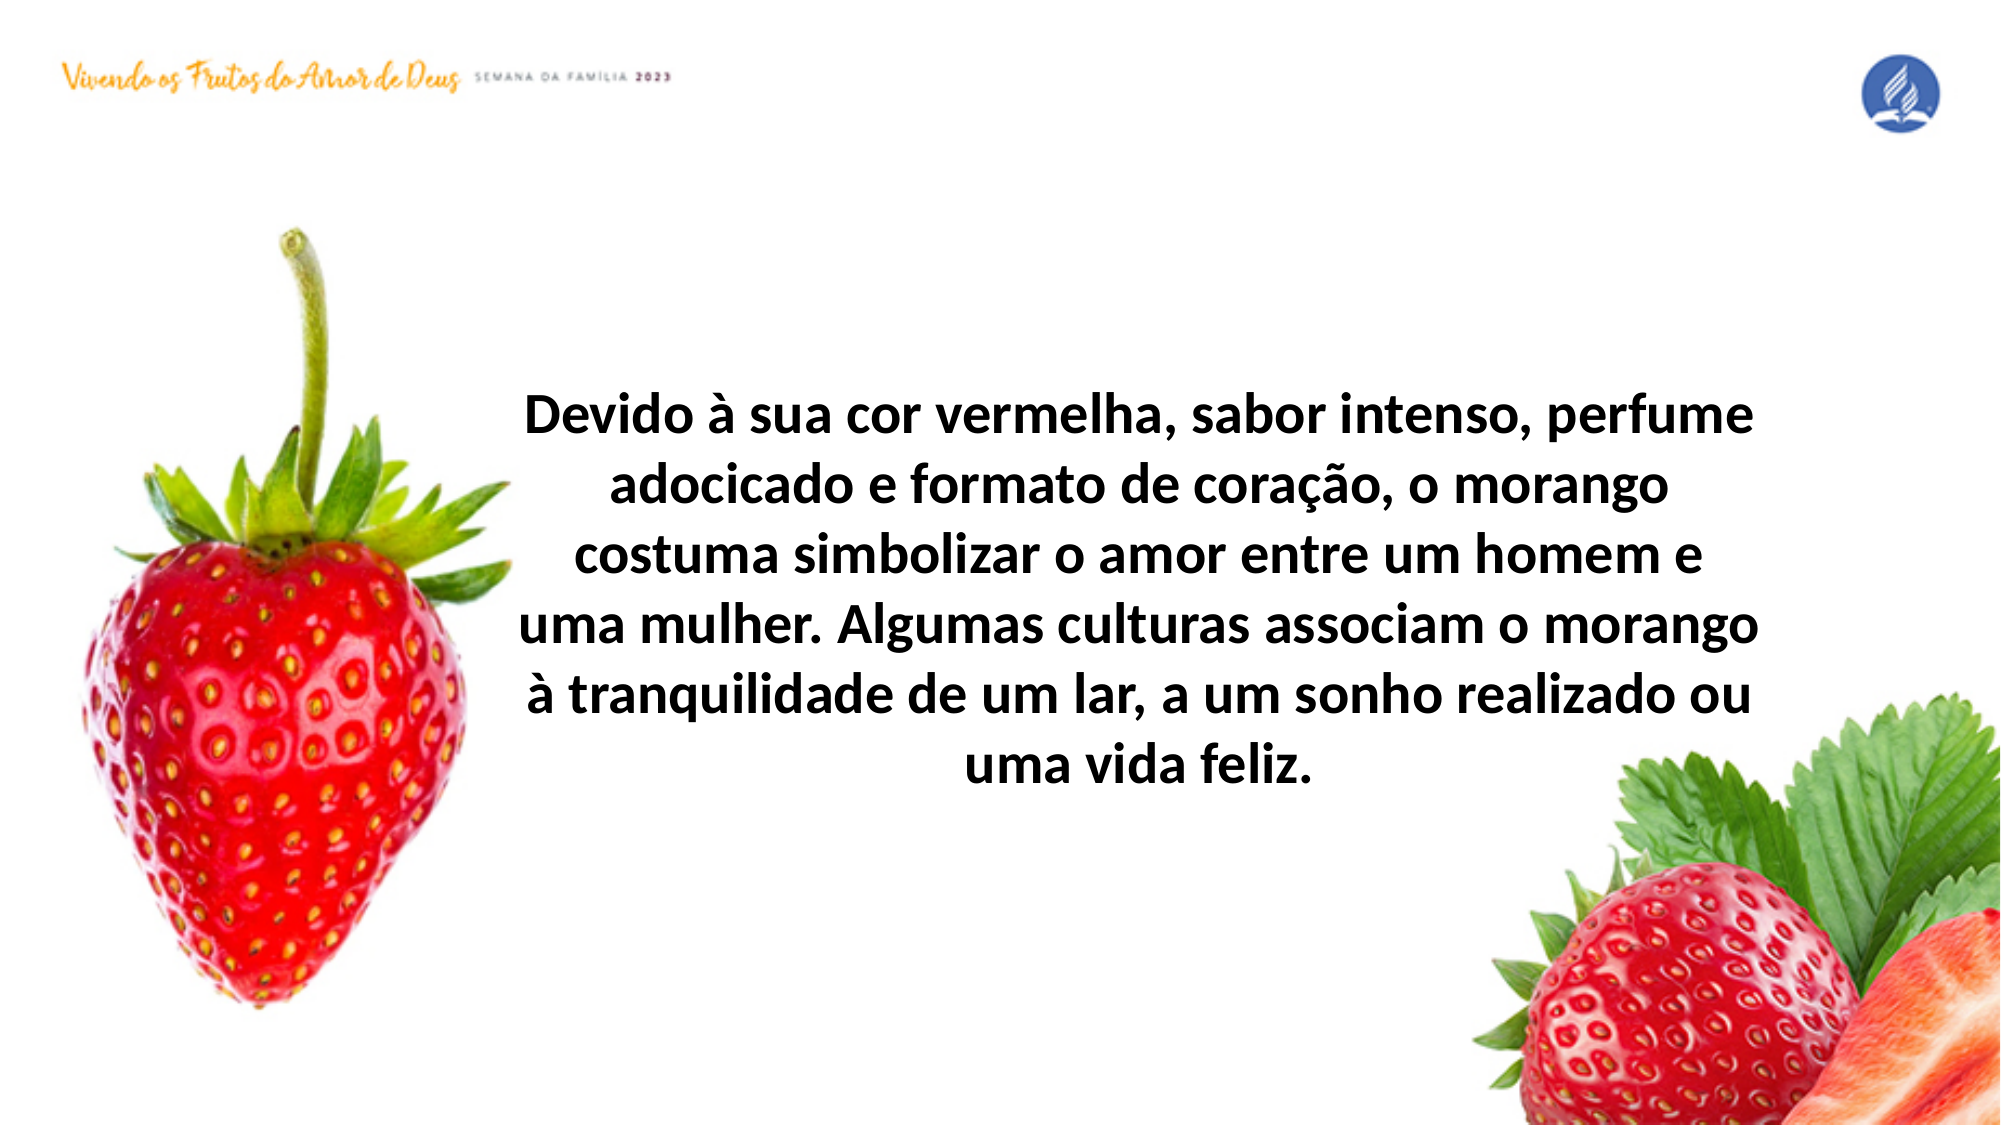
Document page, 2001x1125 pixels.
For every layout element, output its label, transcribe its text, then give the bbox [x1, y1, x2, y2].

picture [0, 0, 2001, 1125]
text_box Devido à sua cor vermelha, sabor intenso, perfume adocicado e formato de coração, o morango costuma simbolizar o amor entre um homem e uma mulher. Algumas culturas associam o morango à tranquilidade de um lar, a um sonho realizado ou uma vida feliz. [489, 367, 1798, 803]
